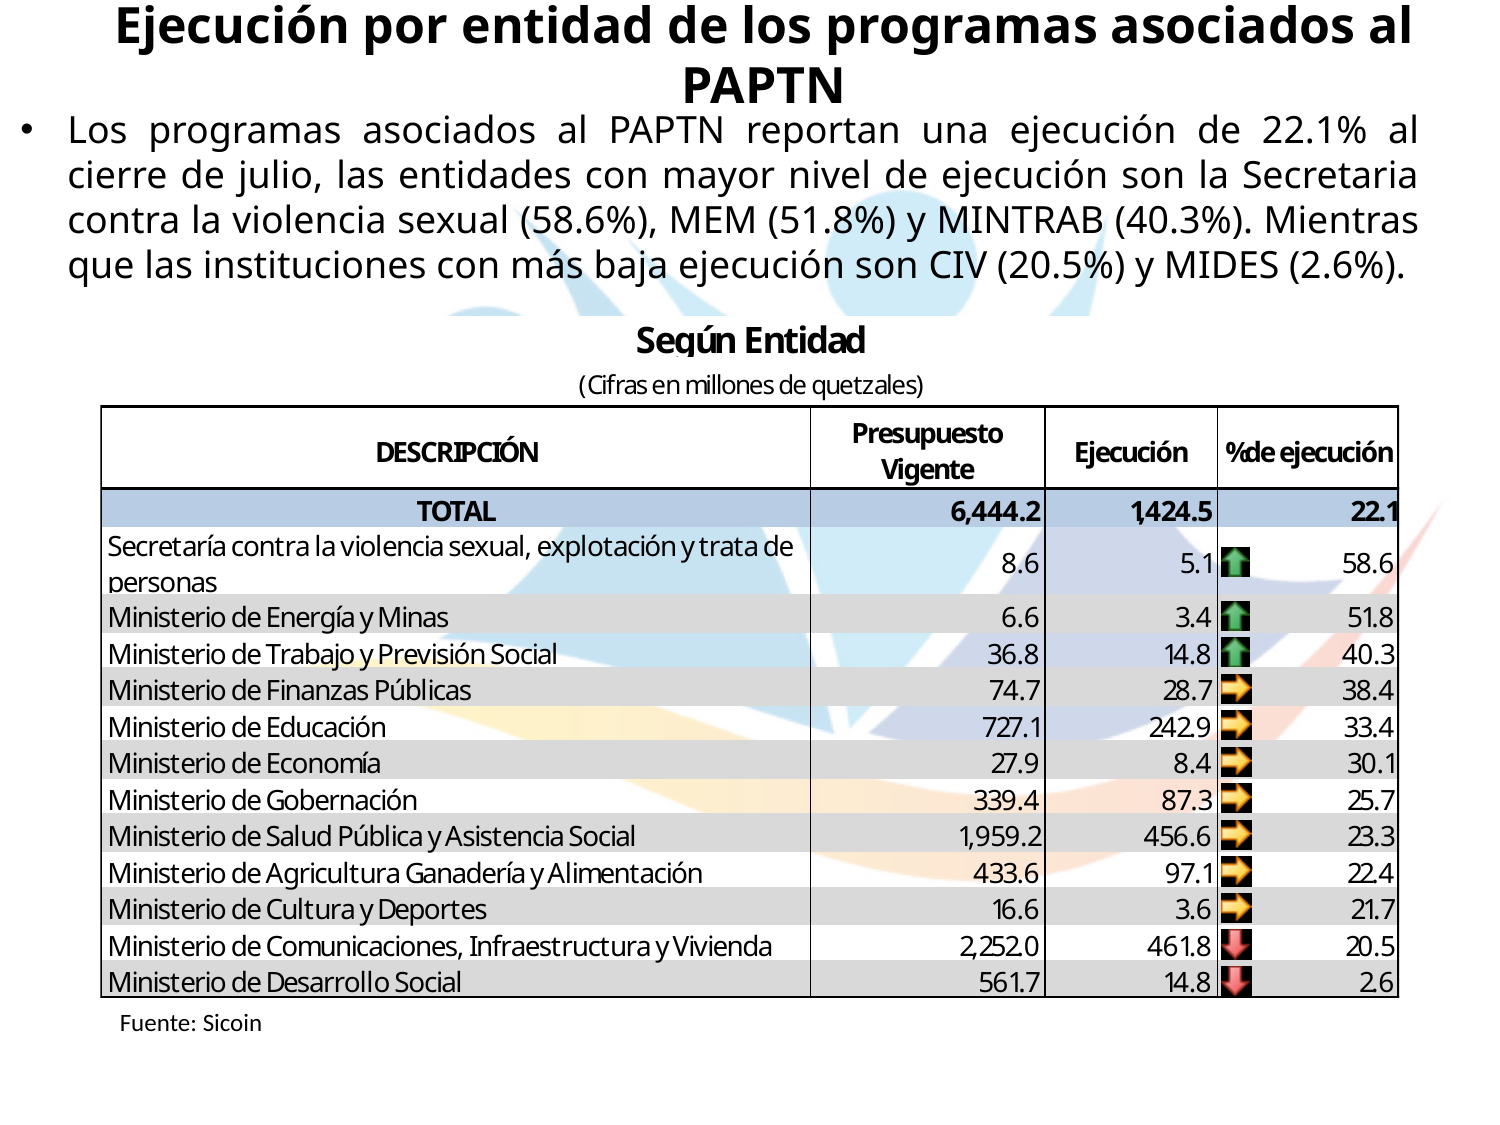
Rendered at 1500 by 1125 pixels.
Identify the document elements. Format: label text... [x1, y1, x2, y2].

picture [100, 314, 1402, 1000]
text_box Fuente: Sicoin [88, 999, 278, 1045]
text_box Los programas asociados al PAPTN reportan una ejecución de 22.1% al cierre de julio, las entidades con mayor nivel de ejecución son la Secretaria contra la violencia sexual (58.6%), MEM (51.8%) y MINTRAB (40.3%). Mientras que las instituciones con más baja ejecución son CIV (20.5%) y MIDES (2.6%). [5, 98, 1435, 339]
title Ejecución por entidad de los programas asociados al PAPTN [29, 0, 1500, 148]
